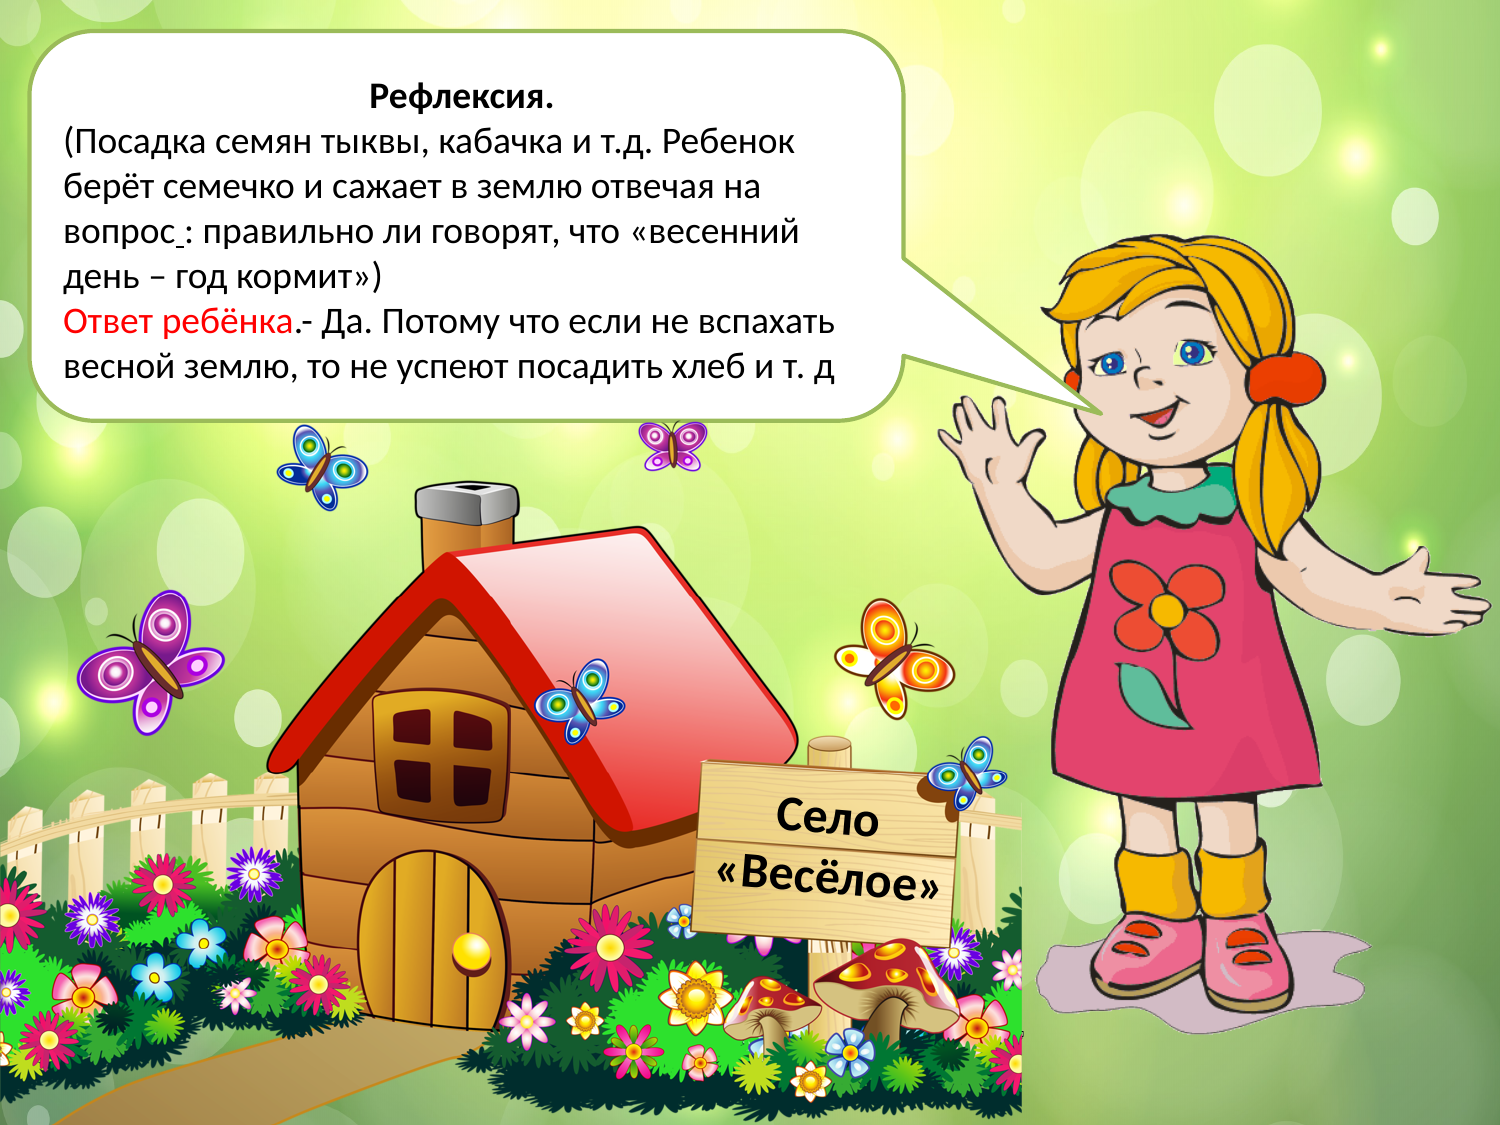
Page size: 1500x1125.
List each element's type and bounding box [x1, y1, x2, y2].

picture [0, 0, 1500, 1125]
text_box [0, 420, 1022, 1125]
